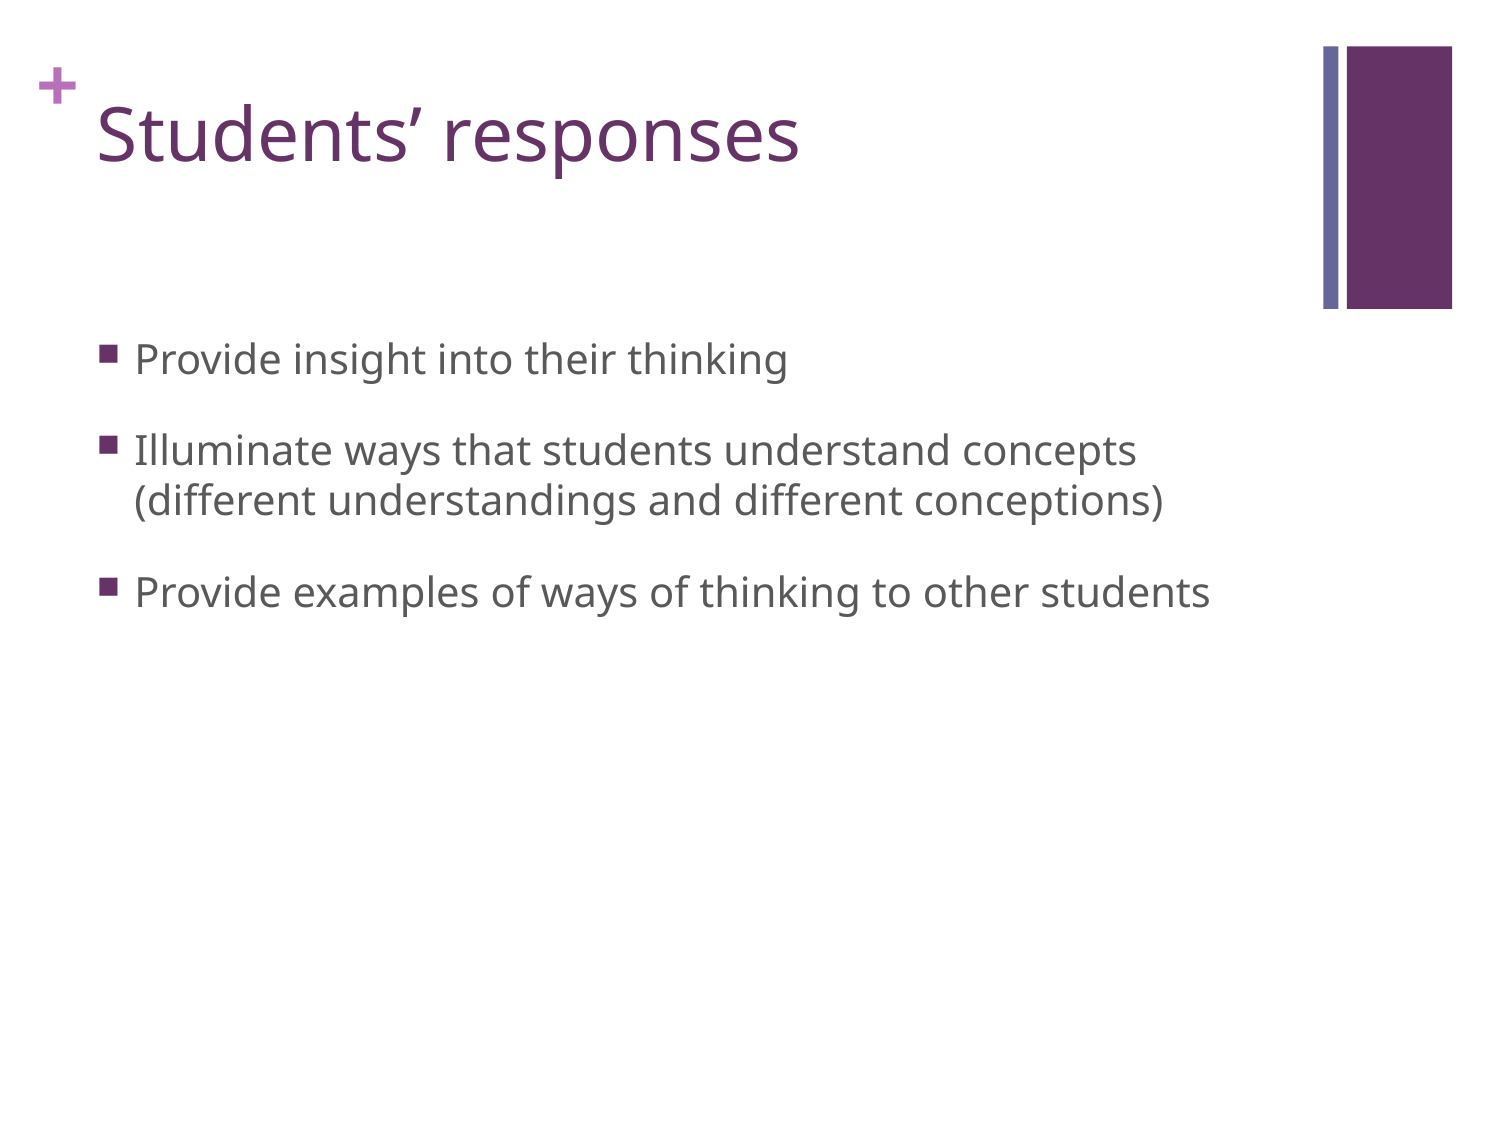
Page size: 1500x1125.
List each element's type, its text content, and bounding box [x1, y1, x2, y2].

title Students’ responses [81, 79, 1322, 263]
list Provide insight into their thinking Illuminate ways that students understand concepts (different understandings and different conceptions) Provide examples of ways of thinking to other students [81, 324, 1322, 1005]
